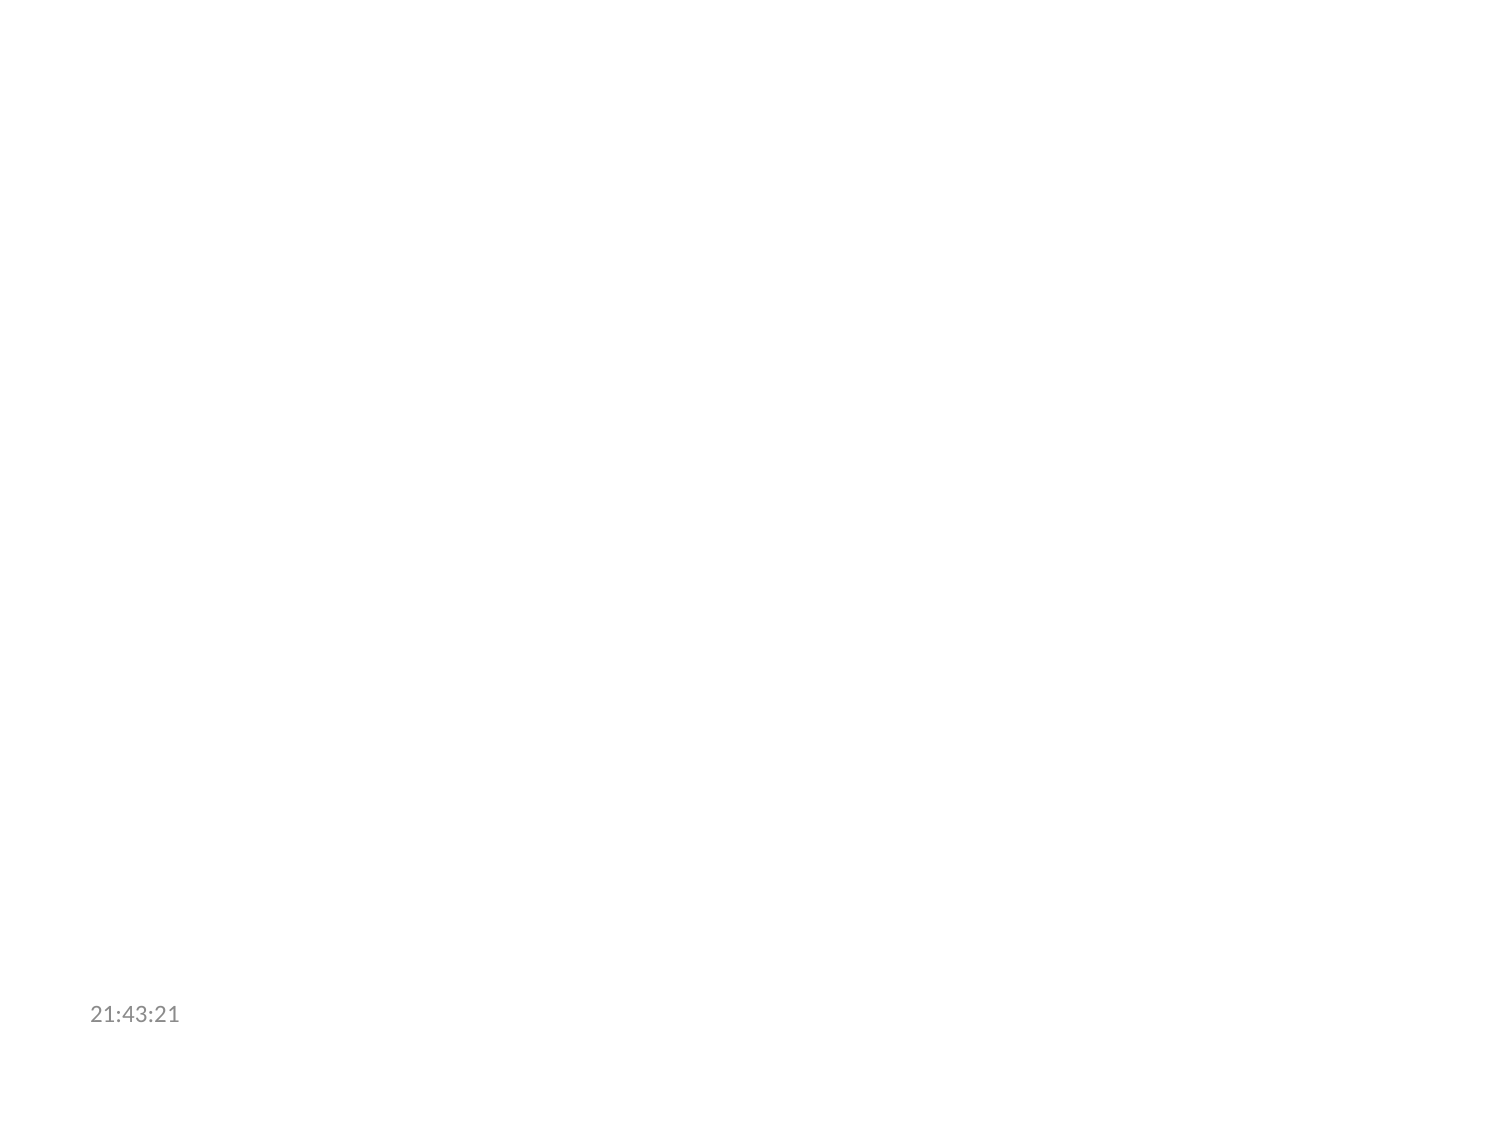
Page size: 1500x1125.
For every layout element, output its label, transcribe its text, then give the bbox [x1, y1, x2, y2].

text_box 15:35:09 [75, 982, 425, 1043]
